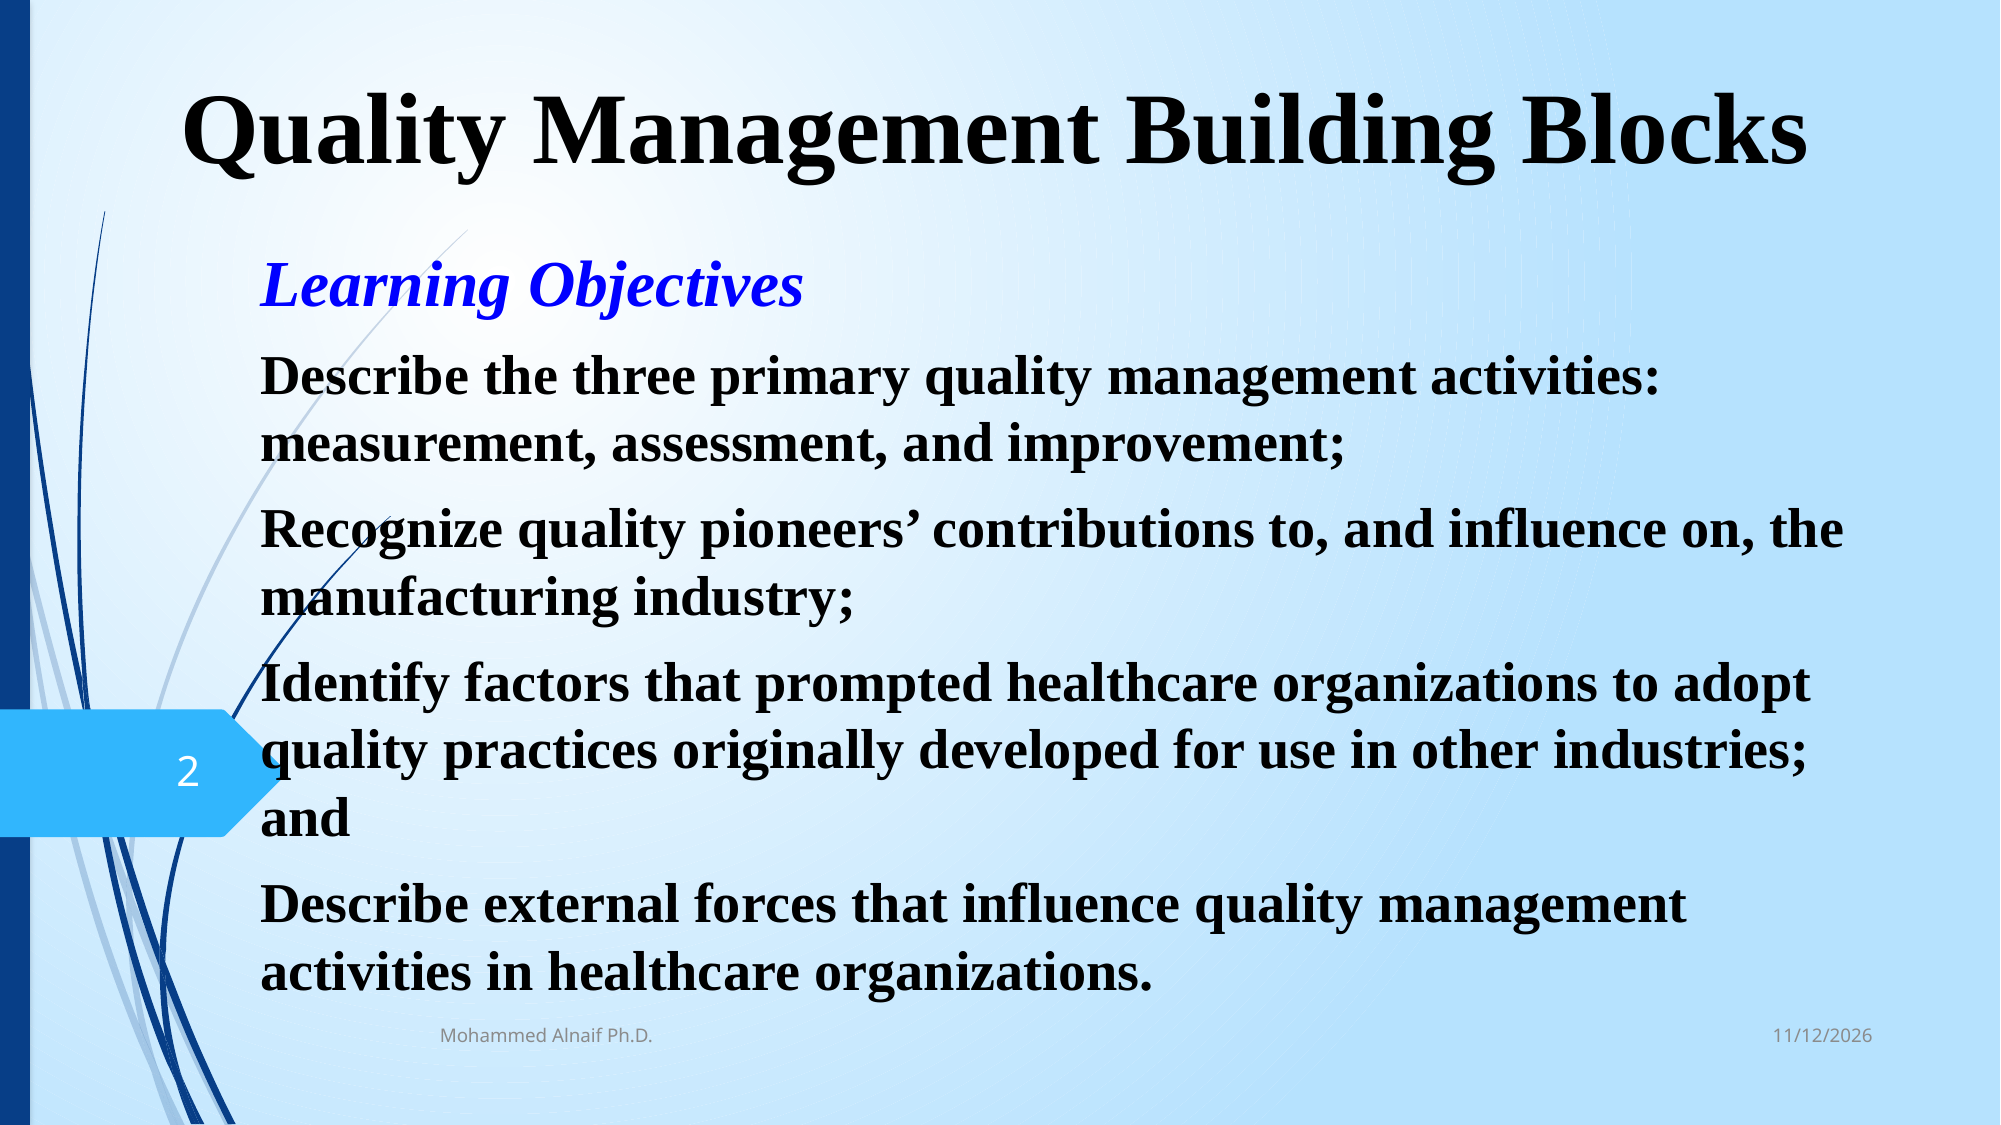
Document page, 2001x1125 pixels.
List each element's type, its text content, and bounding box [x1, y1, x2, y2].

footer Mohammed Alnaif Ph.D. [424, 1006, 1675, 1067]
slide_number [1699, 1005, 1888, 1067]
title Quality Management Building Blocks [165, 42, 1866, 192]
subtitle Learning Objectives Describe the three primary quality management activities: measurement, assessment, and improvement; Recognize quality pioneers’ contributions to, and influence on, the manufacturing industry; Identify factors that prompted healthcare organizations to adopt quality practices originally developed for use in other industries; and Describe external forces that influence quality management activities in healthcare organizations. [245, 233, 1914, 1016]
slide_number 2 [87, 743, 216, 803]
